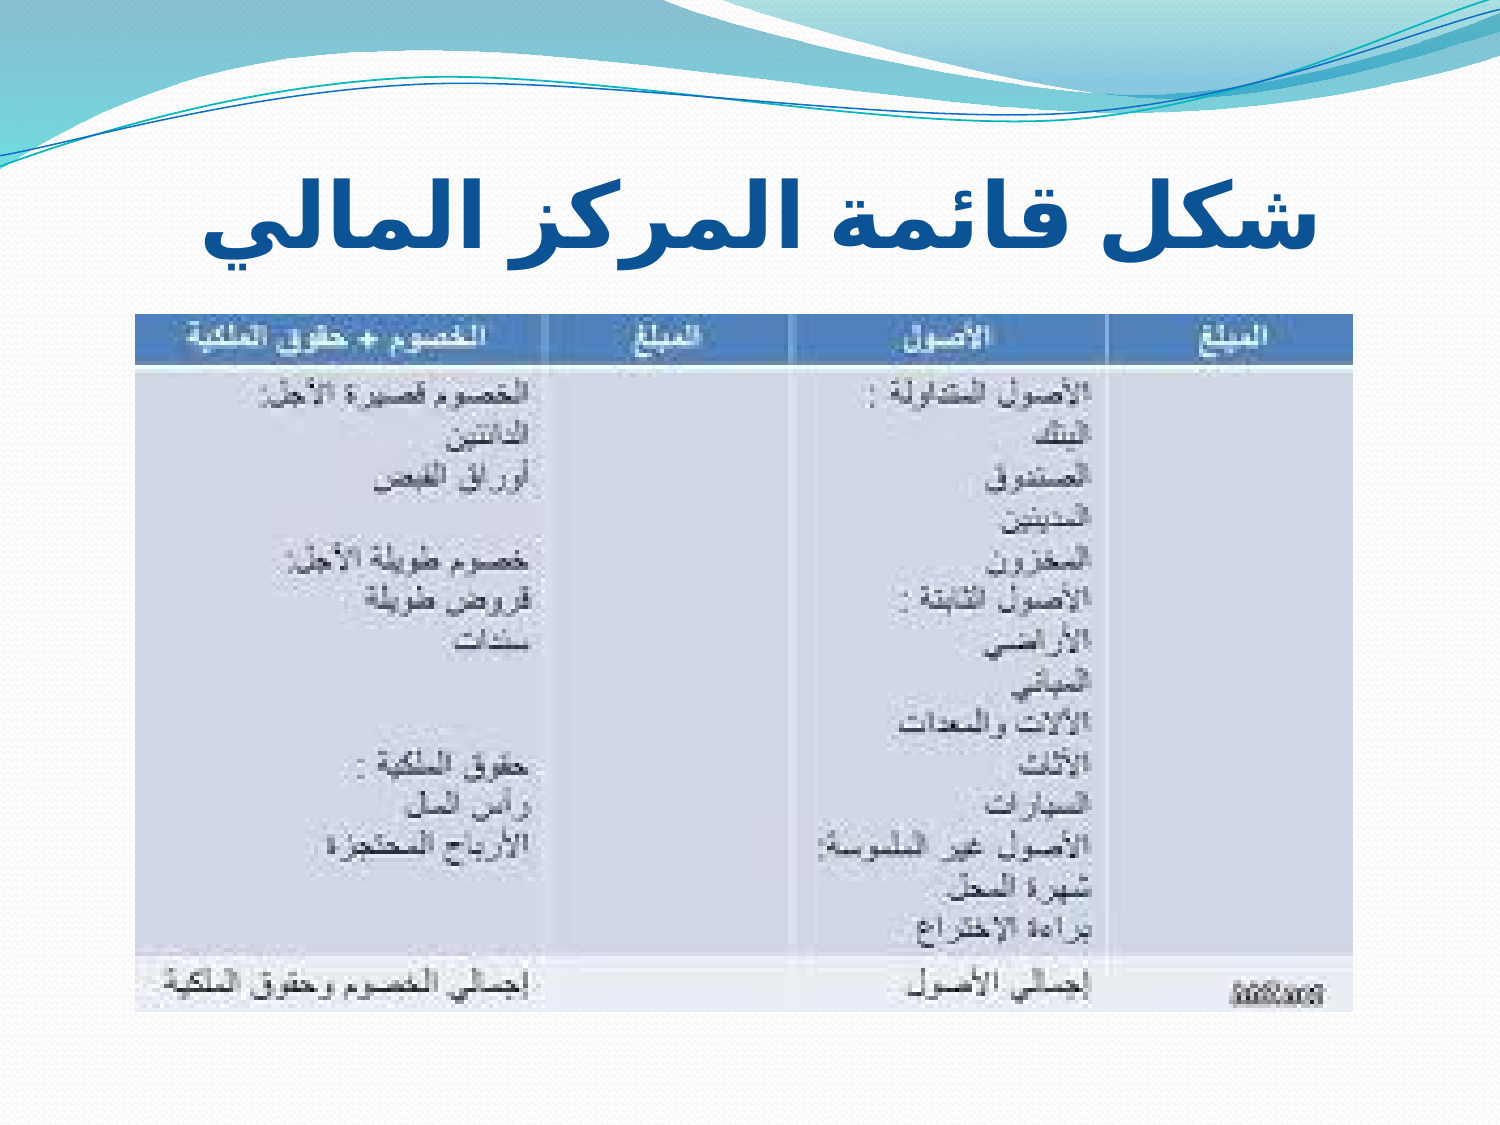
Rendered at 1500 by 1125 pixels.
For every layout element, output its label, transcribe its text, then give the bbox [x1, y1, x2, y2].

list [135, 314, 1353, 1012]
title شكل قائمة المركز المالي [75, 90, 1425, 268]
